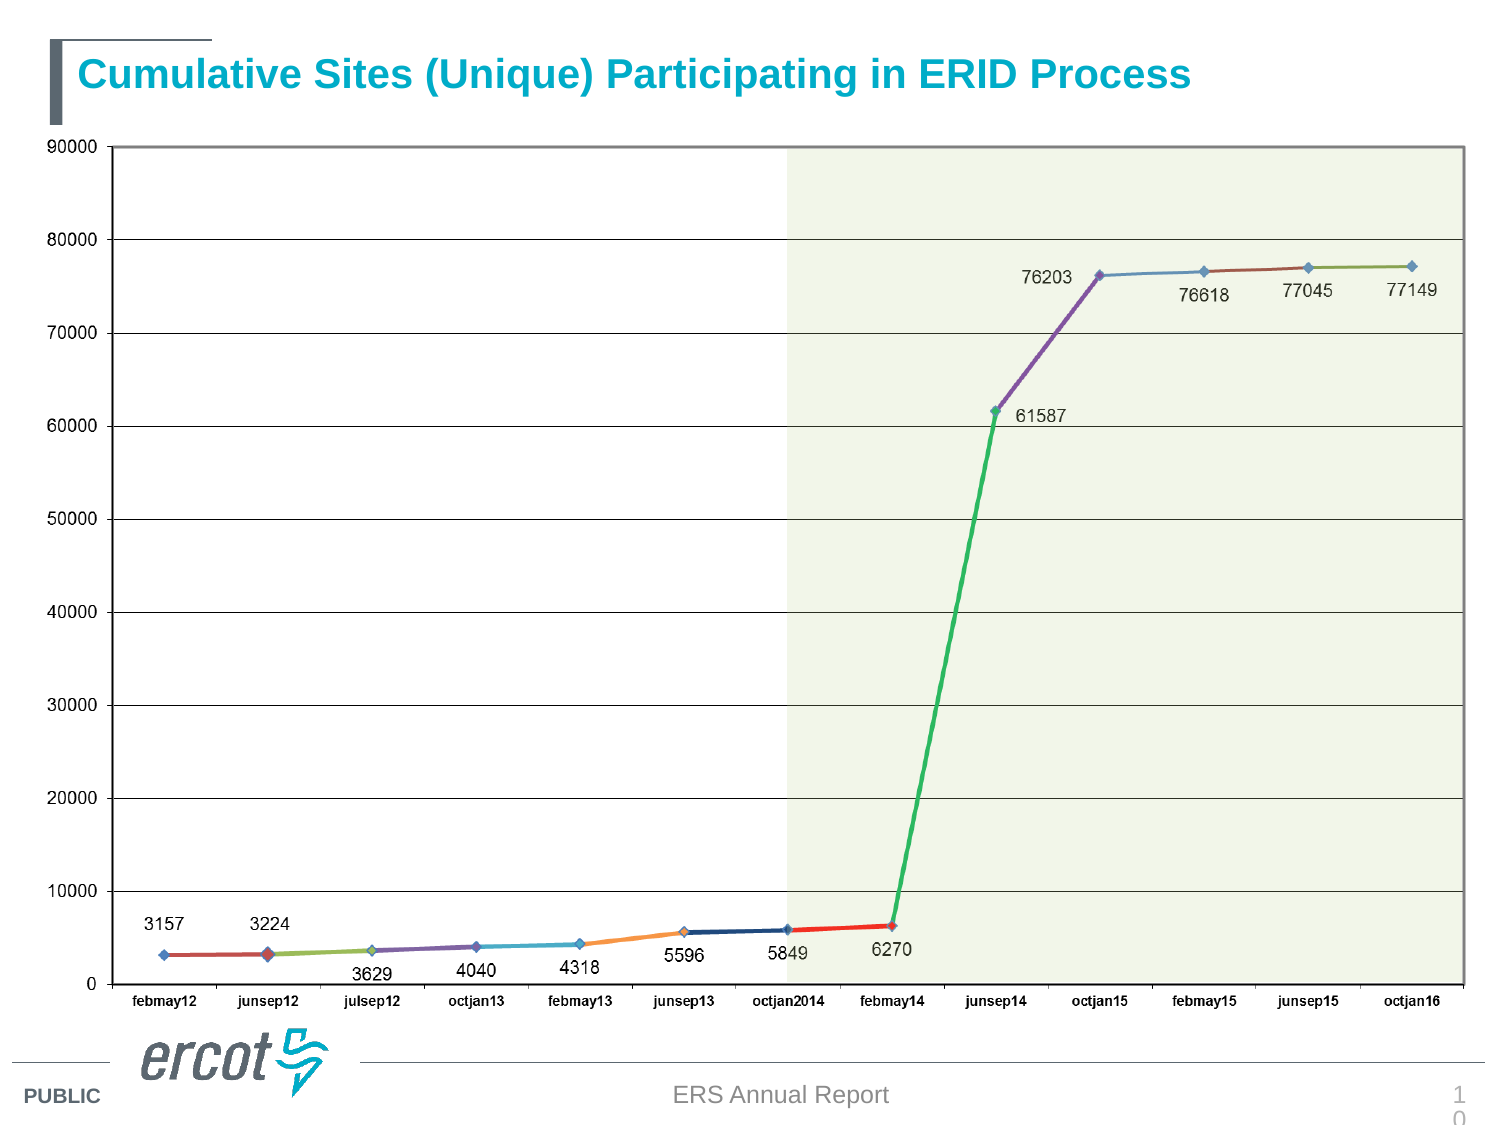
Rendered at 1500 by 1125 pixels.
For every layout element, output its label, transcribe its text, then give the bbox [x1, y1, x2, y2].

slide_number 10 [1437, 1076, 1475, 1112]
picture [37, 136, 1476, 1100]
footer ERS Annual Report [450, 1074, 1113, 1113]
title Cumulative Sites (Unique) Participating in ERID Process [62, 39, 1450, 135]
